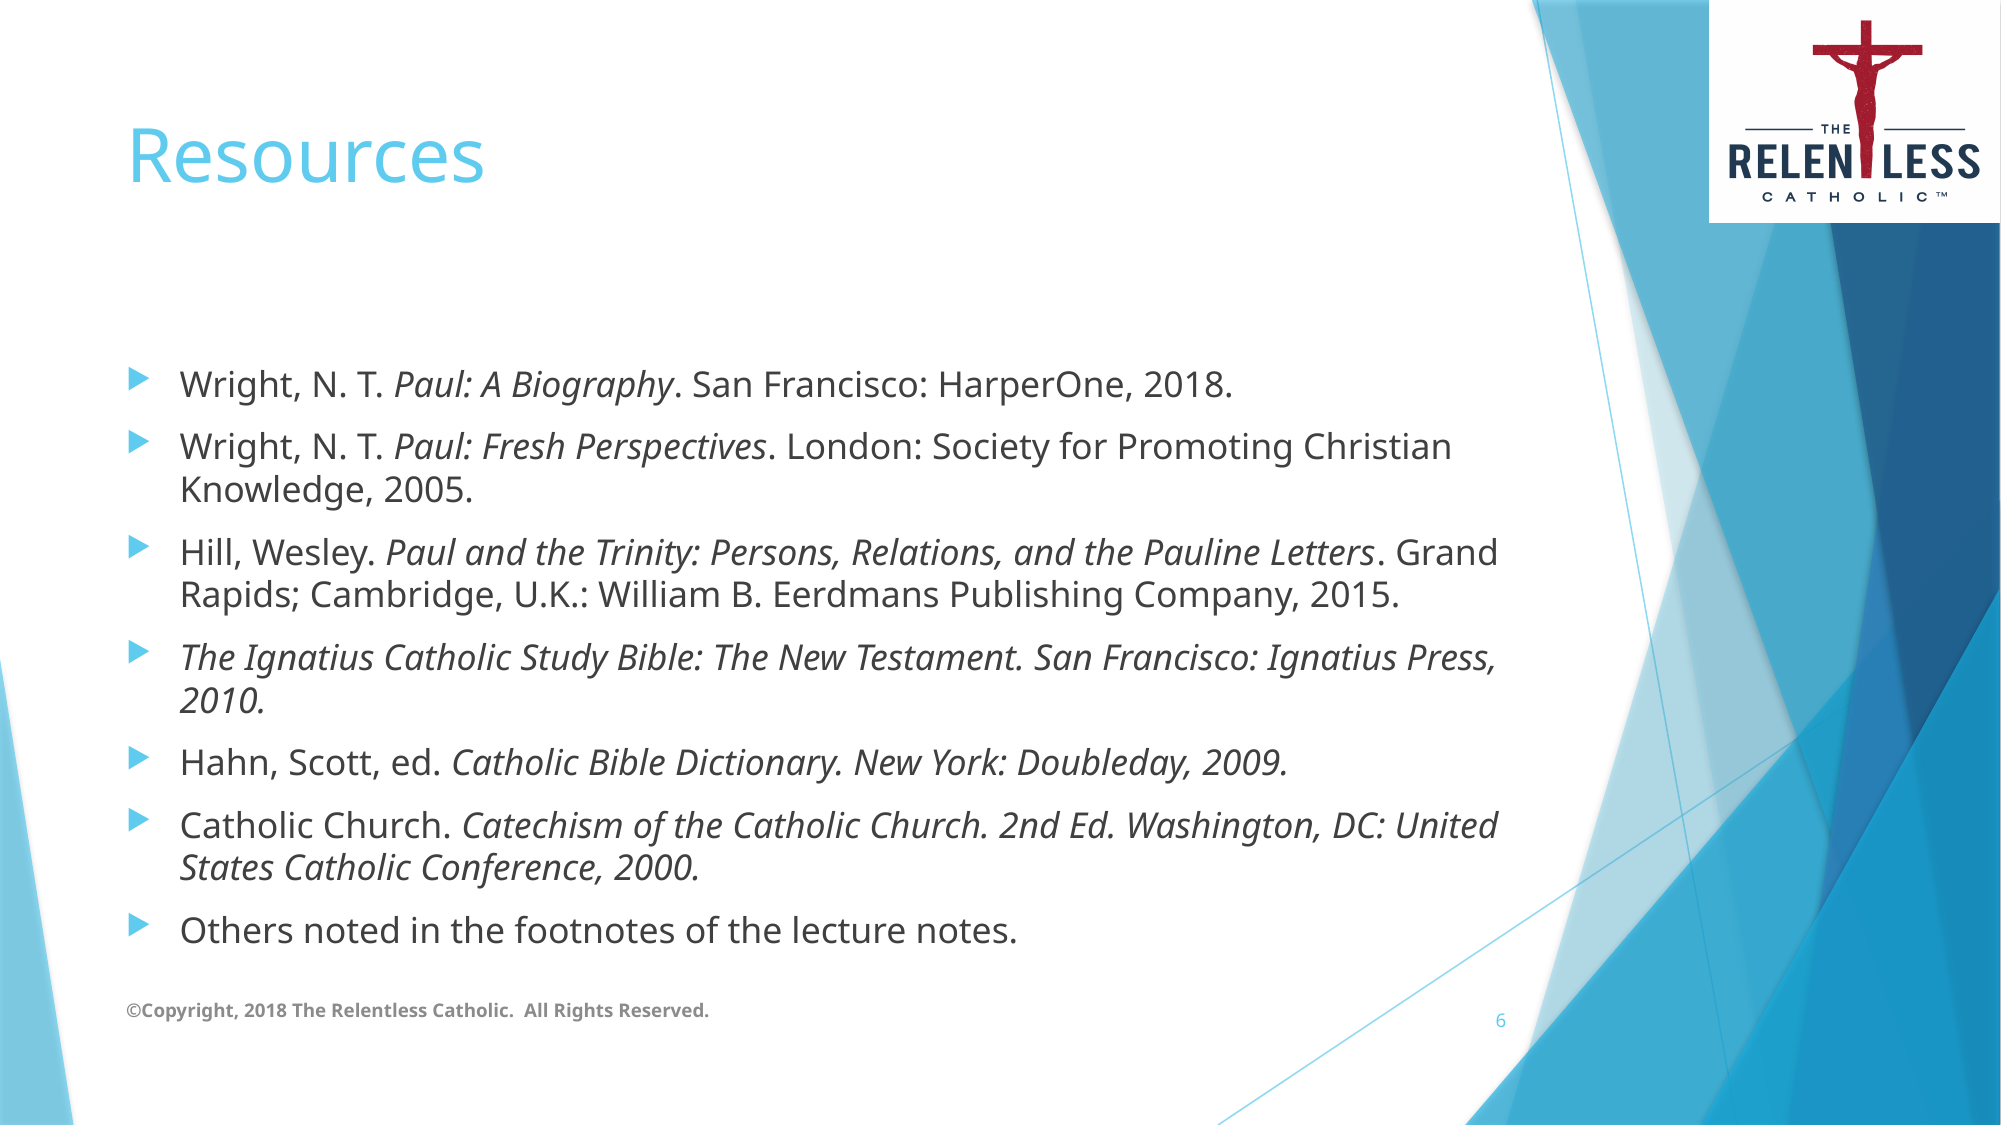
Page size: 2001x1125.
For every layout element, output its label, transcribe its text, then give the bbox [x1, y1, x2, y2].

picture [1709, 0, 2000, 223]
slide_number 6 [1409, 991, 1522, 1051]
footer ©Copyright, 2018 The Relentless Catholic. All Rights Reserved. [111, 991, 1145, 1051]
title Resources [111, 99, 1522, 317]
list Wright, N. T. Paul: A Biography. San Francisco: HarperOne, 2018. Wright, N. T. Paul: Fresh Perspectives. London: Society for Promoting Christian Knowledge, 2005. Hill, Wesley. Paul and the Trinity: Persons, Relations, and the Pauline Letters. Grand Rapids; Cambridge, U.K.: William B. Eerdmans Publishing Company, 2015. The Ignatius Catholic Study Bible: The New Testament. San Francisco: Ignatius Press, 2010. Hahn, Scott, ed. Catholic Bible Dictionary. New York: Doubleday, 2009. Catholic Church. Catechism of the Catholic Church. 2nd Ed. Washington, DC: United States Catholic Conference, 2000. Others noted in the footnotes of the lecture notes. [111, 354, 1522, 992]
